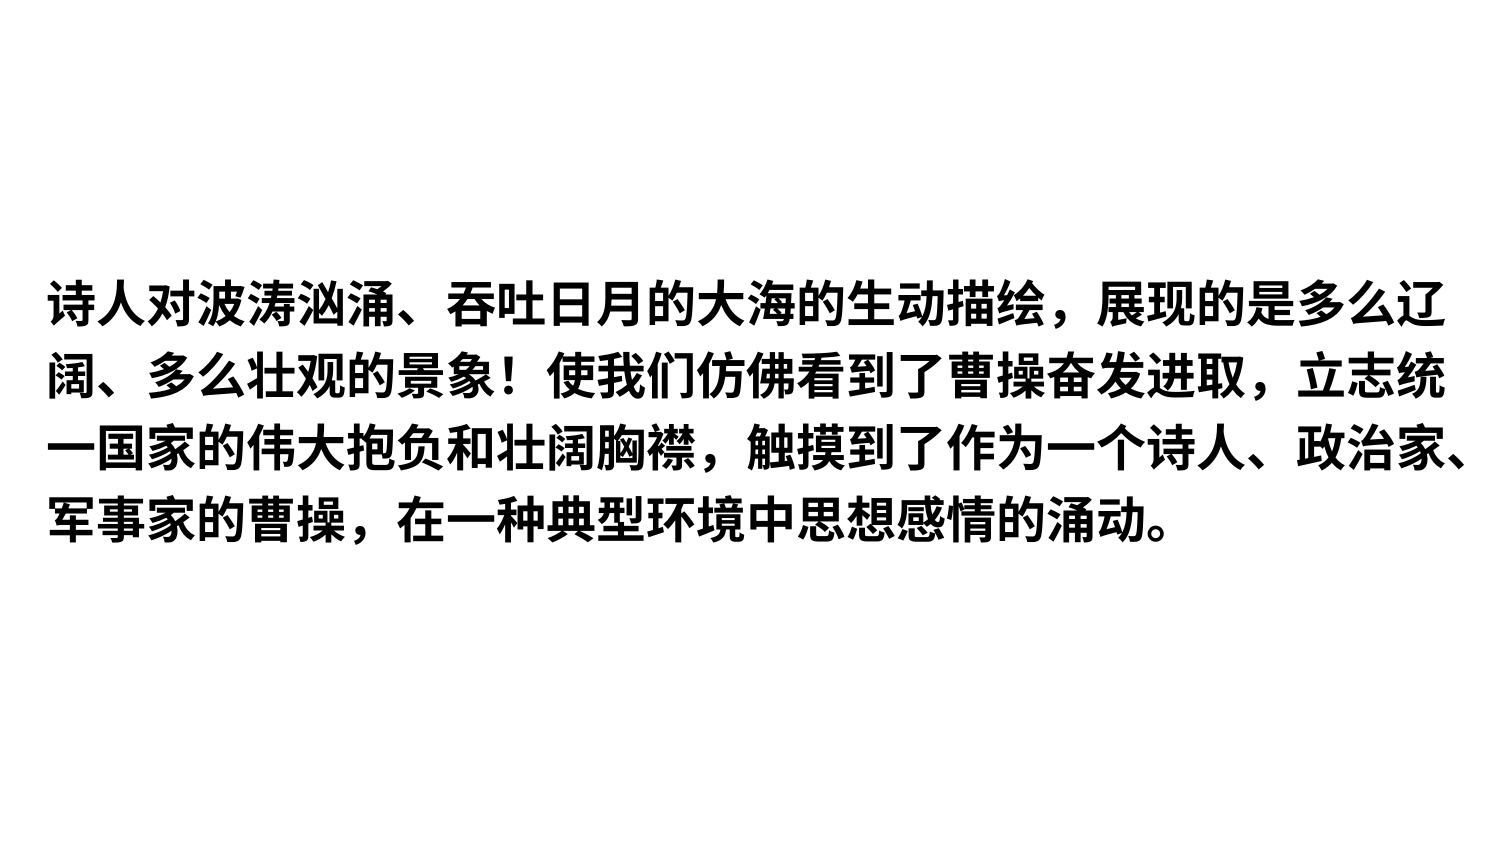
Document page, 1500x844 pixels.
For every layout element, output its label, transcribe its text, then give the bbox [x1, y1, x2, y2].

text_box 诗人对波涛汹涌、吞吐日月的大海的生动描绘，展现的是多么辽阔、多么壮观的景象！使我们仿佛看到了曹操奋发进取，立志统一国家的伟大抱负和壮阔胸襟，触摸到了作为一个诗人、政治家、军事家的曹操，在一种典型环境中思想感情的涌动。 [31, 253, 1471, 557]
